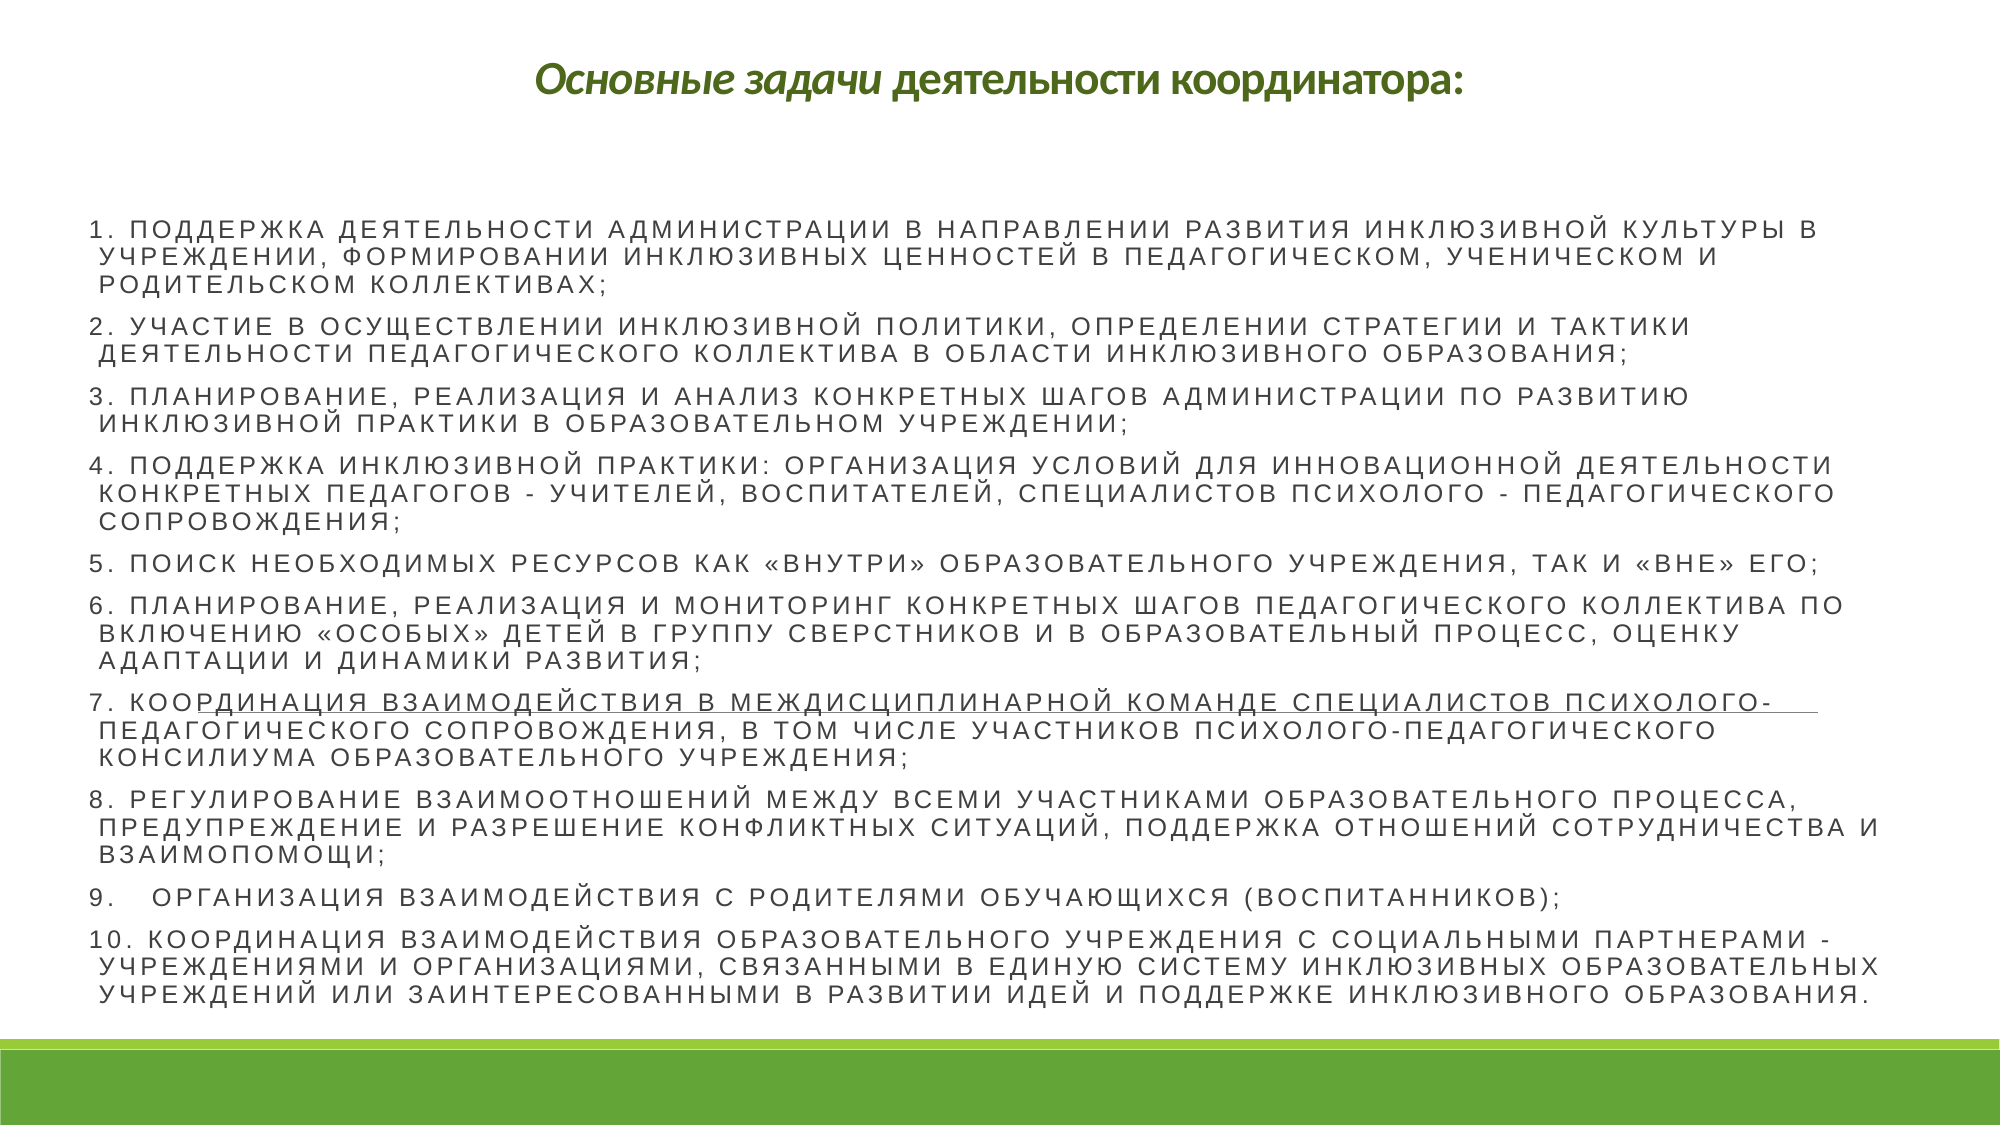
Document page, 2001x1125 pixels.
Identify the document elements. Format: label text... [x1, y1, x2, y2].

title Основные задачи деятельности координатора: [179, 47, 1830, 208]
list 1. поддержка деятельности администрации в направлении развития инклюзивной культуры в учреждении, формировании инклюзивных ценностей в педагогическом, ученическом и родительском коллективах; 2. участие в осуществлении инклюзивной политики, определении стратегии и тактики деятельности педагогического коллектива в области инклюзивного образования; 3. планирование, реализация и анализ конкретных шагов администрации по развитию инклюзивной практики в образовательном учреждении; 4. поддержка инклюзивной практики: организация условий для инновационной деятельности конкретных педагогов - учителей, воспитателей, специалистов психолого - педагогического сопровождения; 5. поиск необходимых ресурсов как «внутри» образовательного учреждения, так и «вне» его; 6. планирование, реализация и мониторинг конкретных шагов педагогического коллектива по включению «особых» детей в группу сверстников и в образовательный процесс, оценку адаптации и динамики развития; 7. координация взаимодействия в междисциплинарной команде специалистов психолого-педагогического сопровождения, в том числе участников психолого-педагогического консилиума образовательного учреждения; 8. регулирование взаимоотношений между всеми участниками образовательного процесса, предупреждение и разрешение конфликтных ситуаций, поддержка отношений сотрудничества и взаимопомощи; 9. организация взаимодействия с родителями обучающихся (воспитанников); 10. координация взаимодействия образовательного учреждения с социальными партнерами - учреждениями и организациями, связанными в единую систему инклюзивных образовательных учреждений или заинтересованными в развитии идей и поддержке инклюзивного образования. [73, 208, 1937, 1032]
